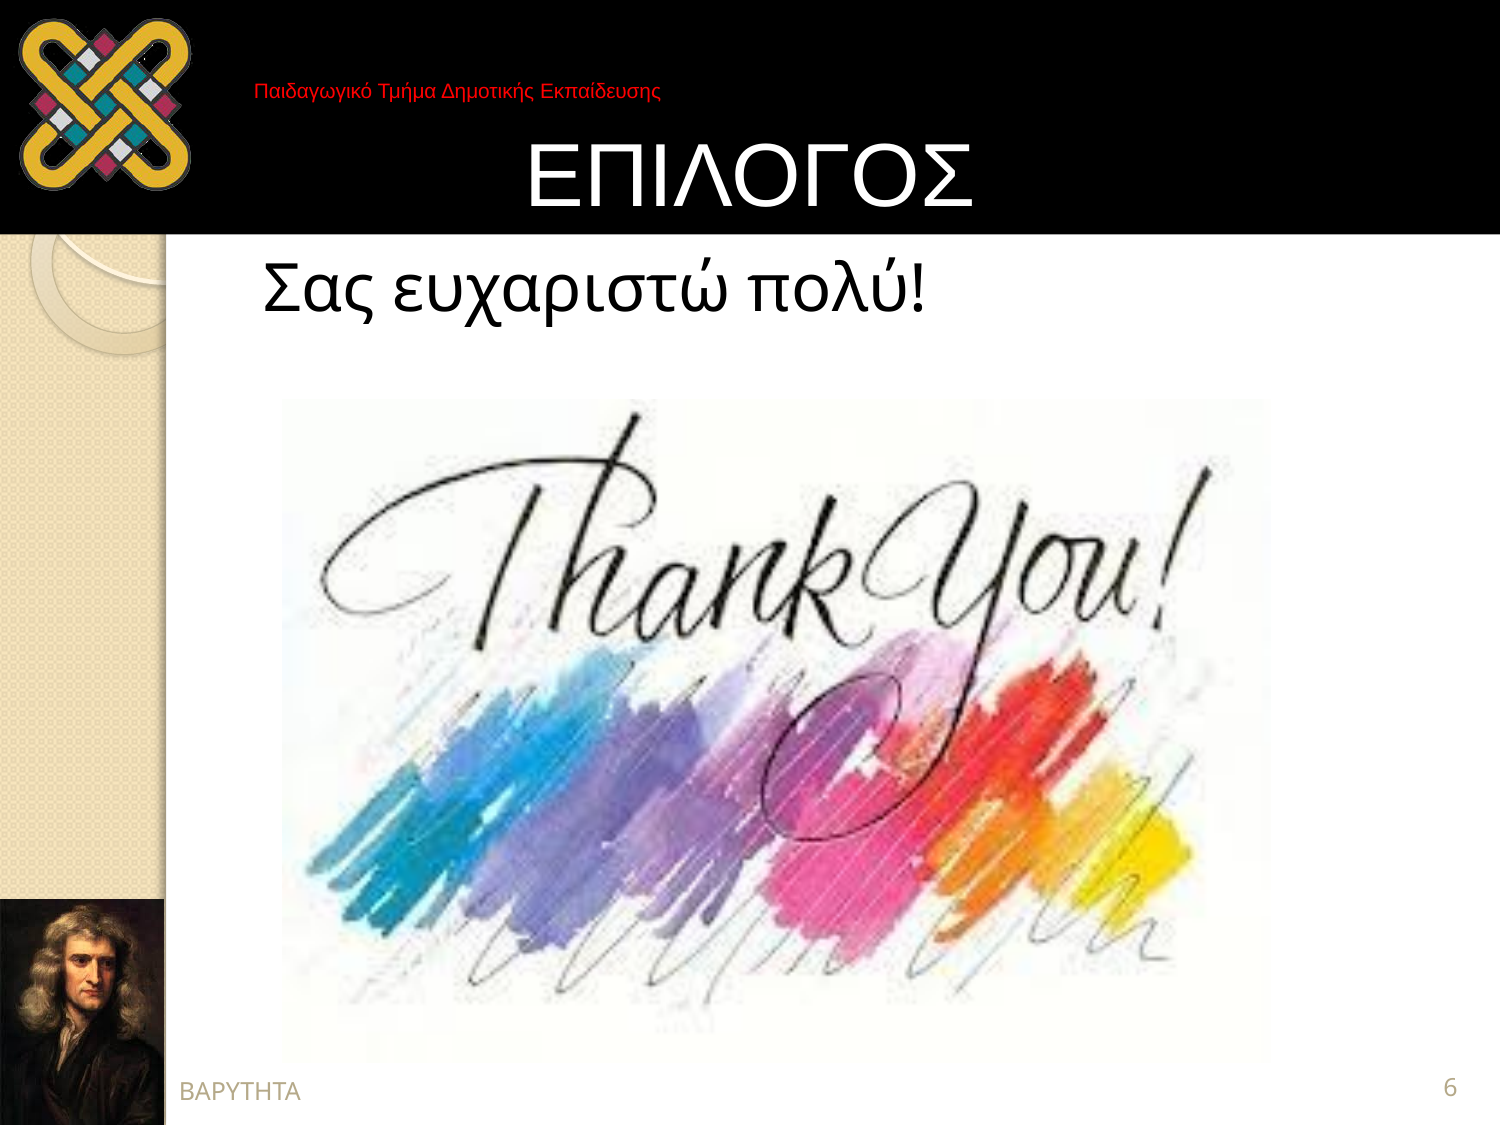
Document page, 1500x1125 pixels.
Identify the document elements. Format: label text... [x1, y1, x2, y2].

picture [0, 898, 165, 1125]
picture [0, 0, 209, 209]
slide_number 6 [1413, 1034, 1488, 1113]
picture [282, 399, 1271, 1064]
text_box Παιδαγωγικό Τμήμα Δημοτικής Εκπαίδευσης [239, 70, 676, 111]
list Σας ευχαριστώ πολύ! [235, 237, 1466, 1025]
footer ΒΑΡΥΤΗΤΑ [172, 1034, 1413, 1113]
title ΕΠΙΛΟΓΟΣ [0, 0, 1500, 235]
